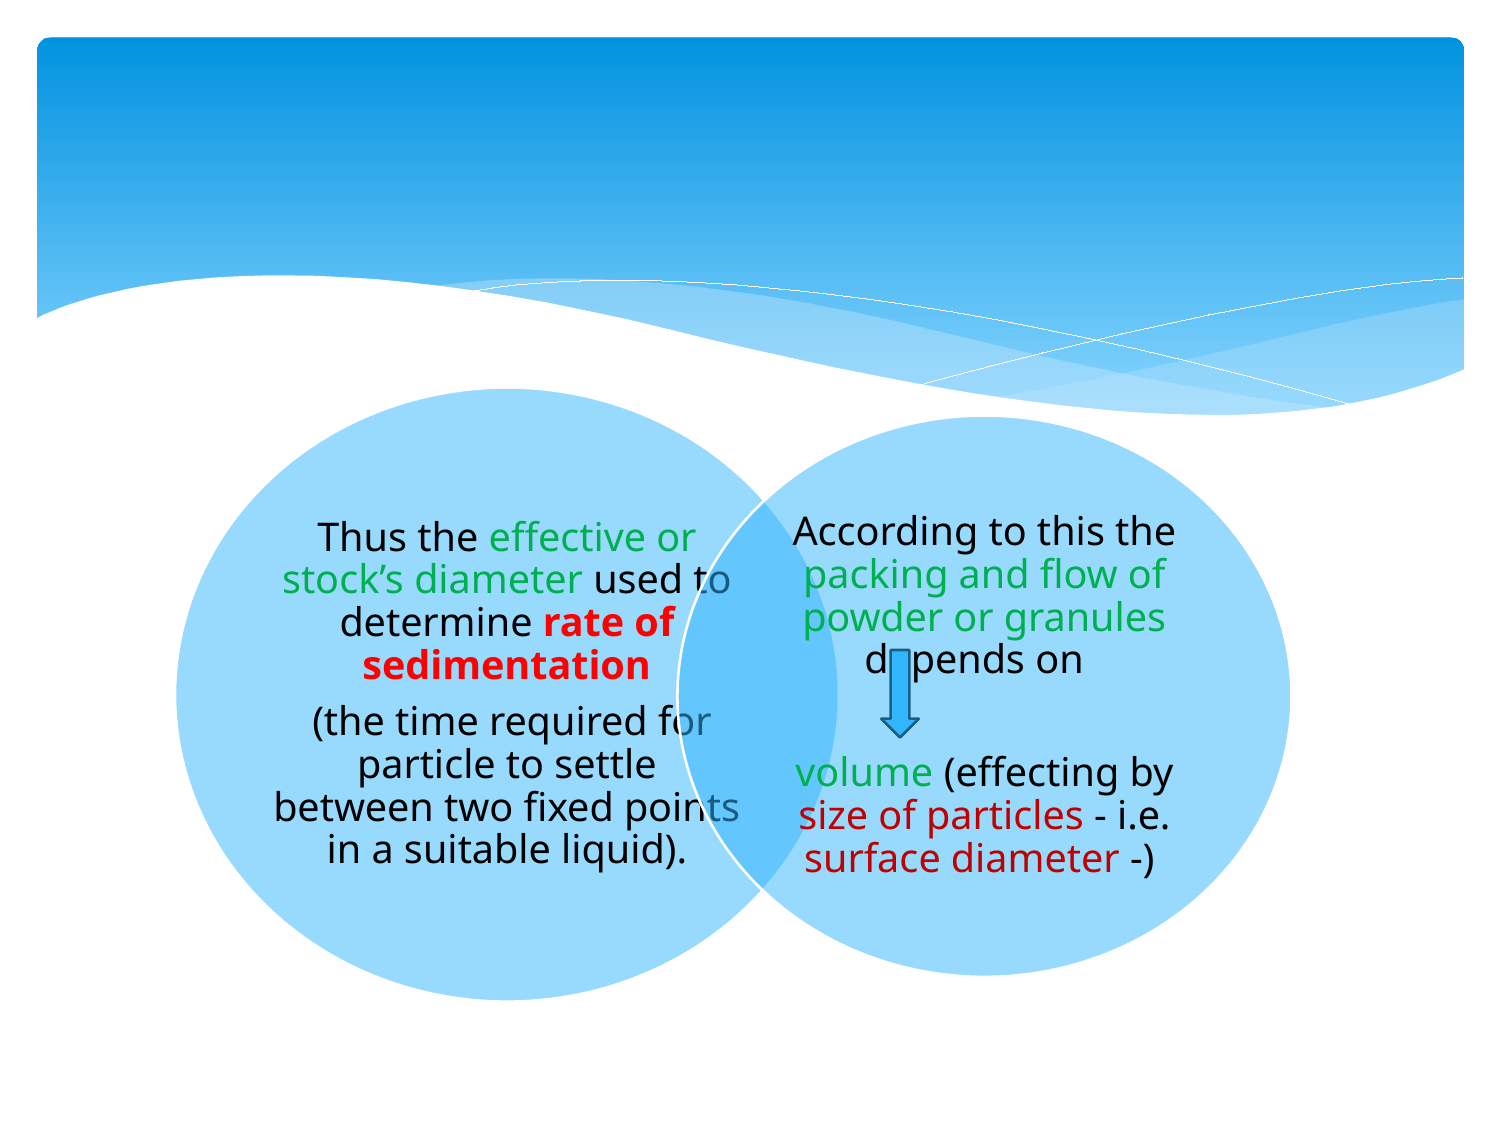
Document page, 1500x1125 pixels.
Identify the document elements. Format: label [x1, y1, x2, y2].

list [142, 387, 1359, 1006]
